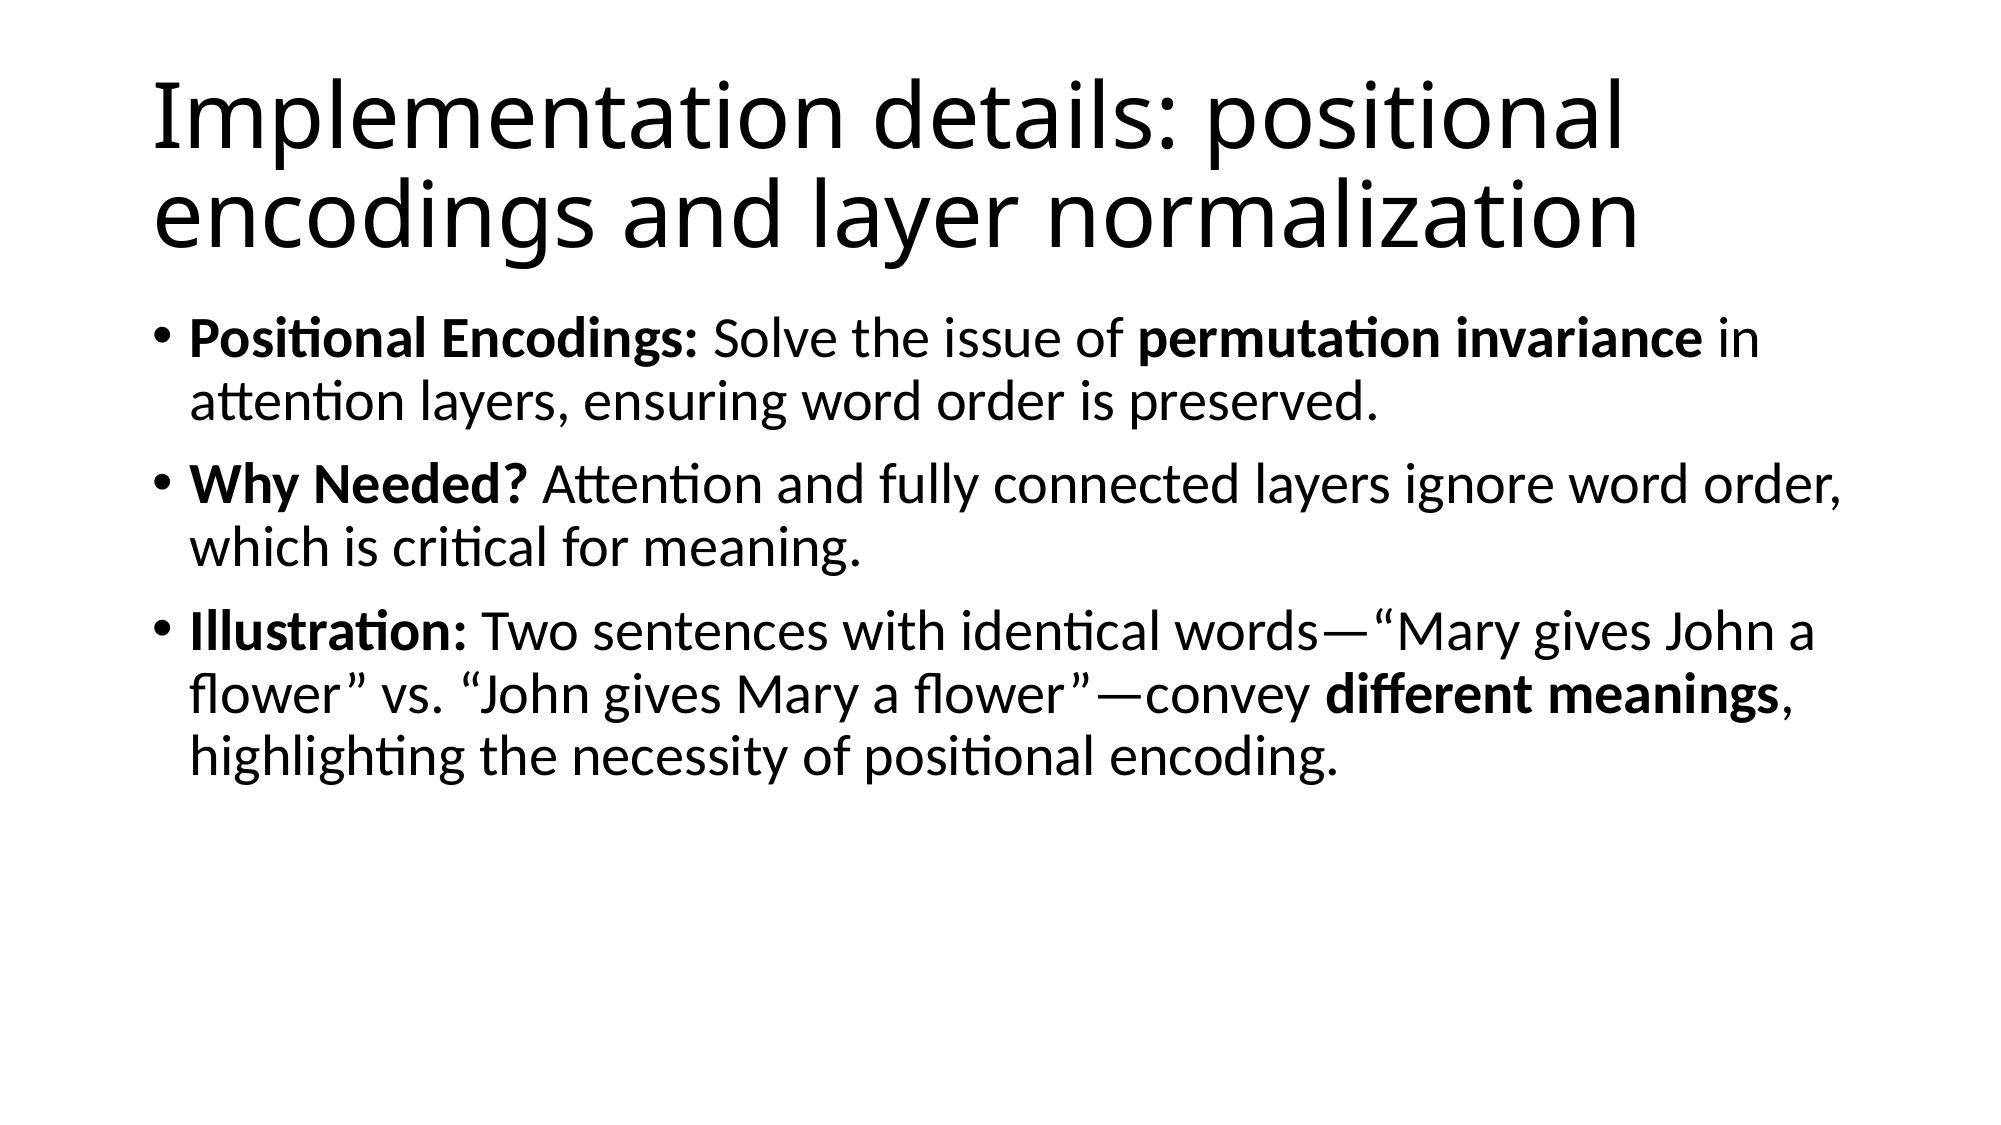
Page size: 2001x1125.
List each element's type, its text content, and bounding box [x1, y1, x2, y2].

title Implementation details: positional encodings and layer normalization [137, 59, 1863, 278]
list Positional Encodings: Solve the issue of permutation invariance in attention layers, ensuring word order is preserved. Why Needed? Attention and fully connected layers ignore word order, which is critical for meaning. Illustration: Two sentences with identical words—“Mary gives John a flower” vs. “John gives Mary a flower”—convey different meanings, highlighting the necessity of positional encoding. [137, 299, 1863, 1014]
